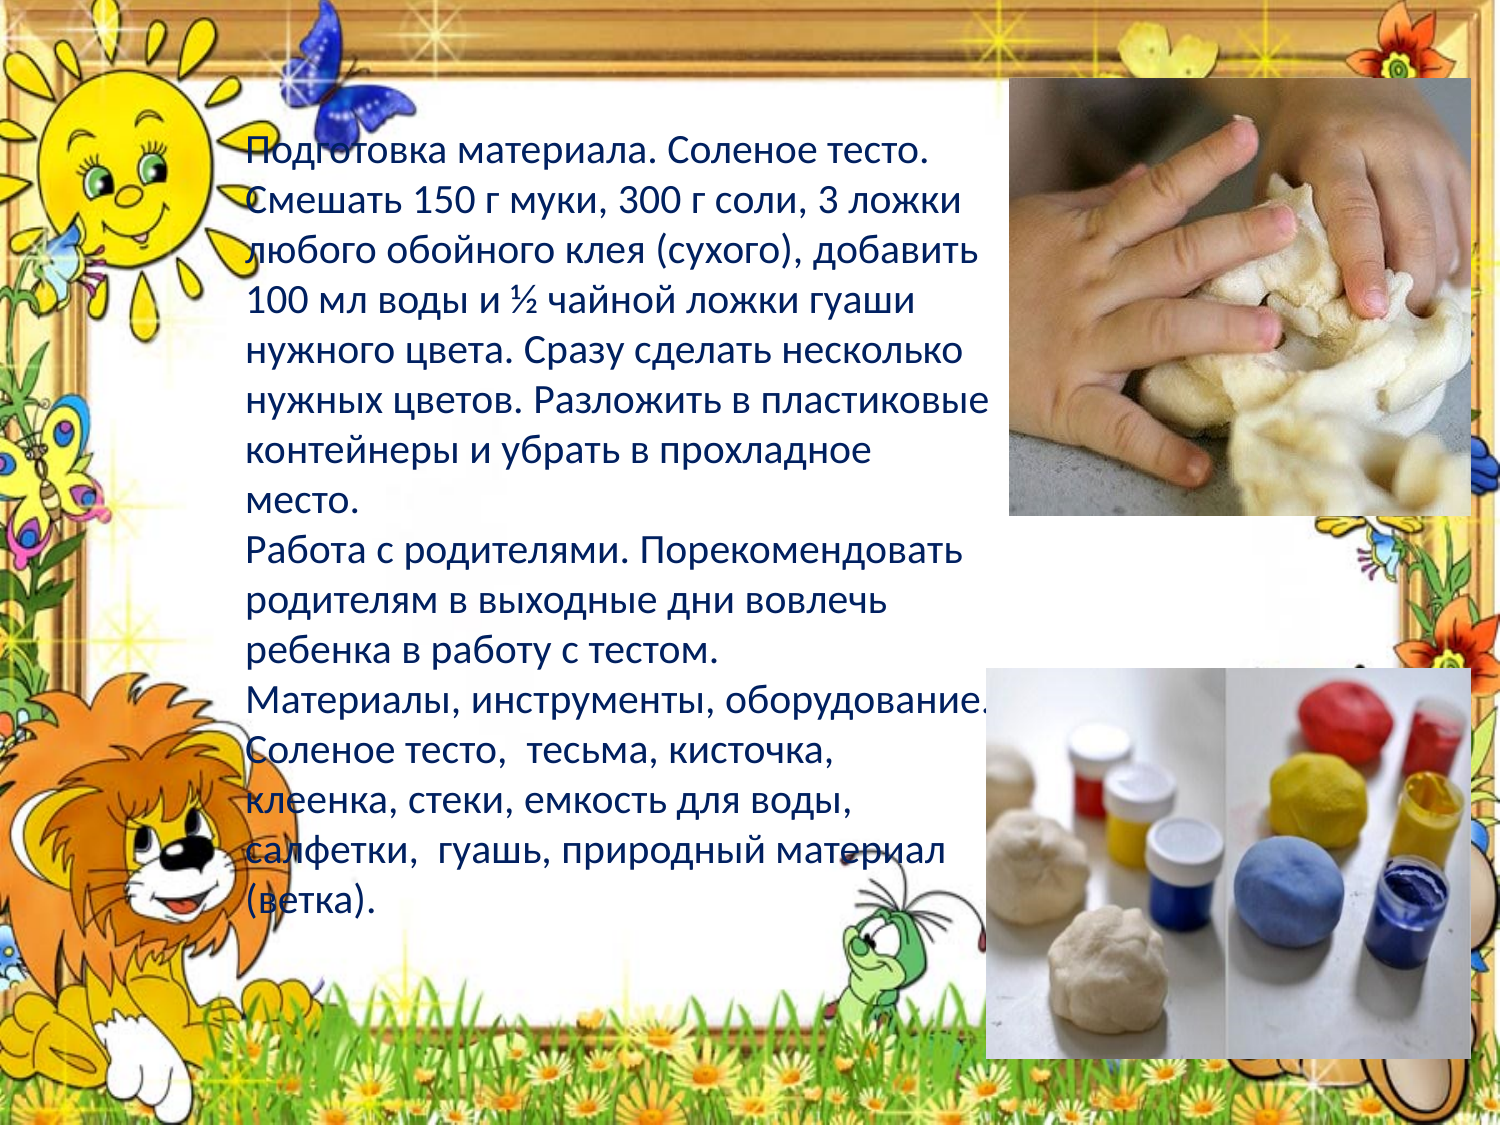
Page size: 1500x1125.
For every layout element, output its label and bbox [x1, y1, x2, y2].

list [0, 0, 1500, 1125]
picture [985, 668, 1471, 1059]
picture [1009, 77, 1471, 516]
